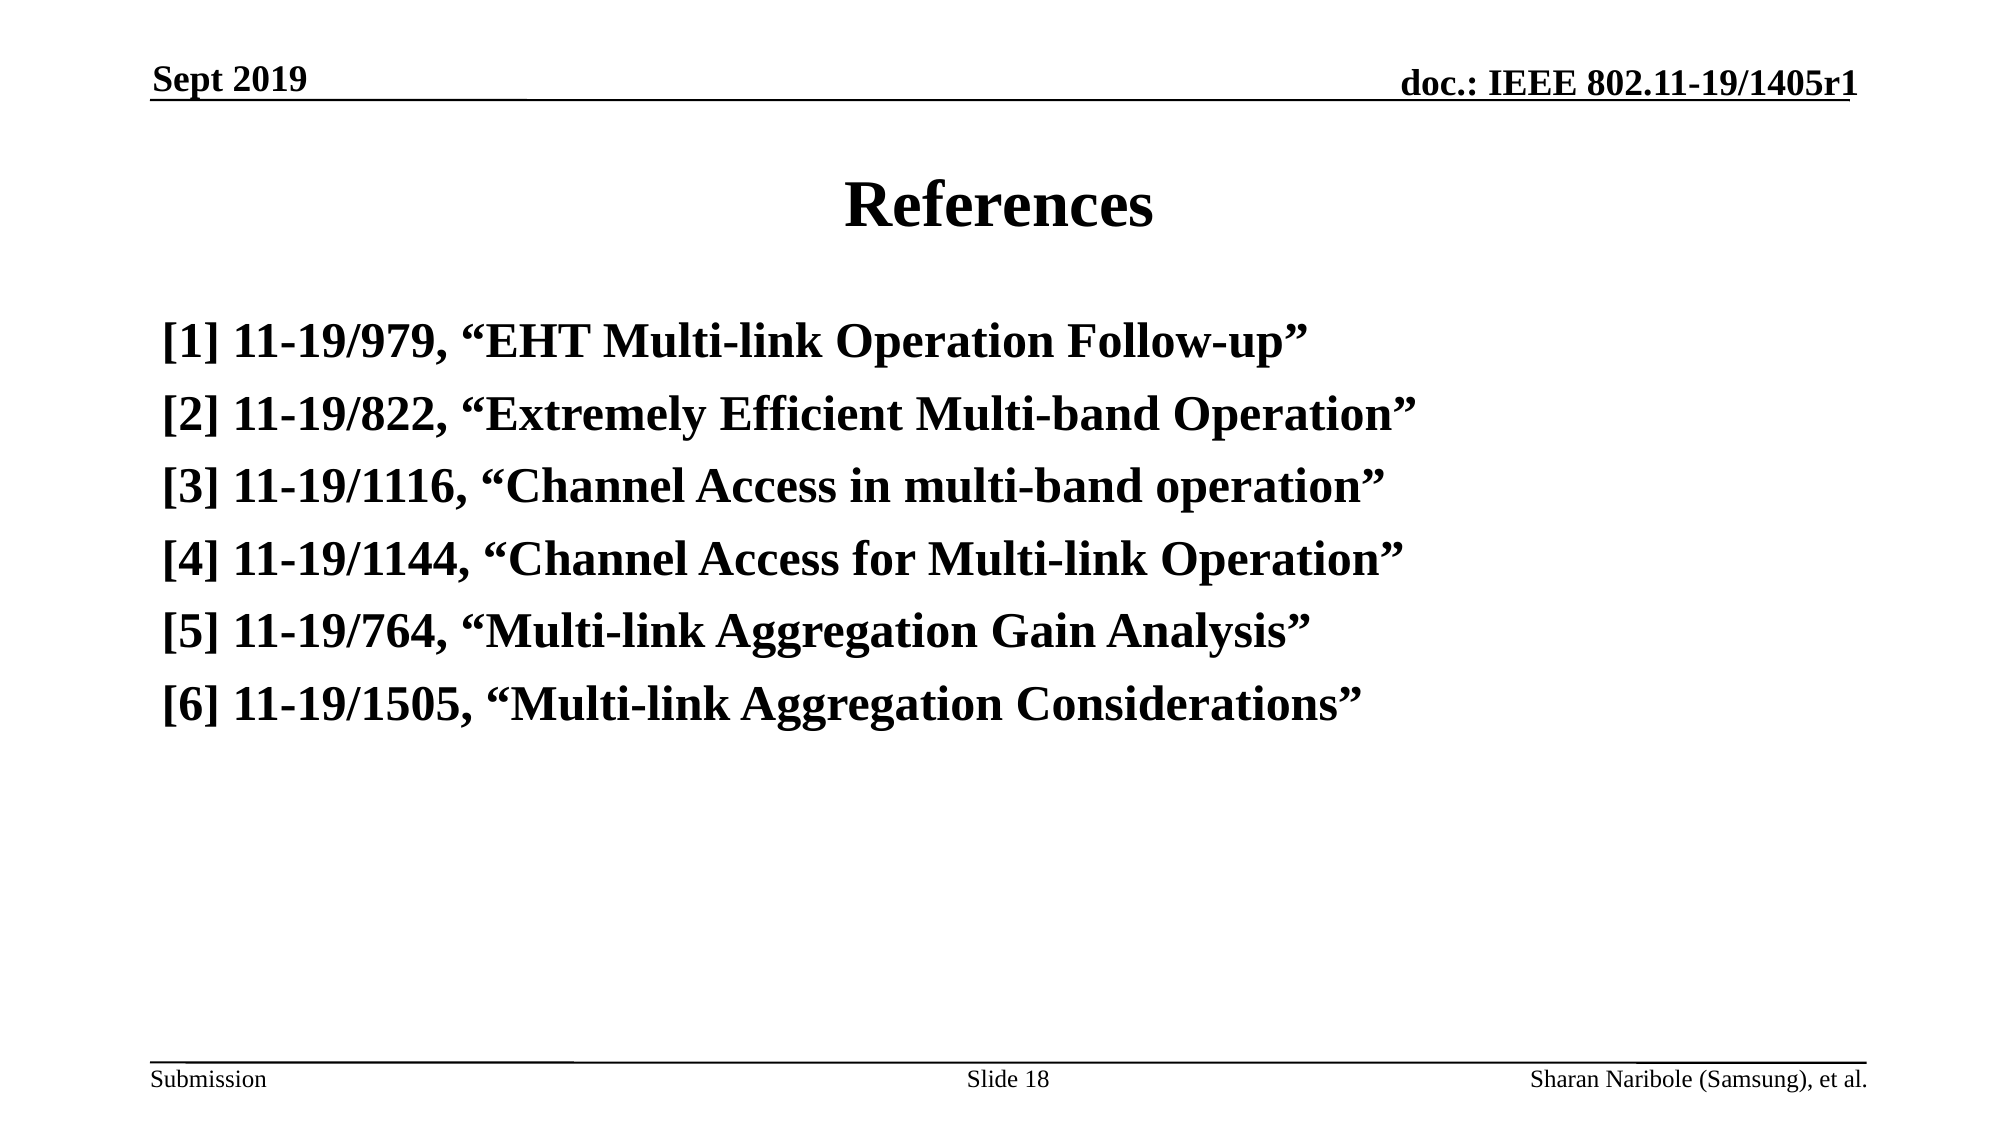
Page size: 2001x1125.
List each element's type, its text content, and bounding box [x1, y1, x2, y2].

footer Sharan Naribole (Samsung), et al. [1171, 1061, 1869, 1093]
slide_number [152, 54, 563, 100]
slide_number Slide 18 [950, 1061, 1067, 1123]
list [1] 11-19/979, “EHT Multi-link Operation Follow-up” [2] 11-19/822, “Extremely Efficient Multi-band Operation” [3] 11-19/1116, “Channel Access in multi-band operation” [4] 11-19/1144, “Channel Access for Multi-link Operation” [5] 11-19/764, “Multi-link Aggregation Gain Analysis” [6] 11-19/1505, “Multi-link Aggregation Considerations” [146, 299, 1847, 976]
title References [149, 112, 1850, 288]
